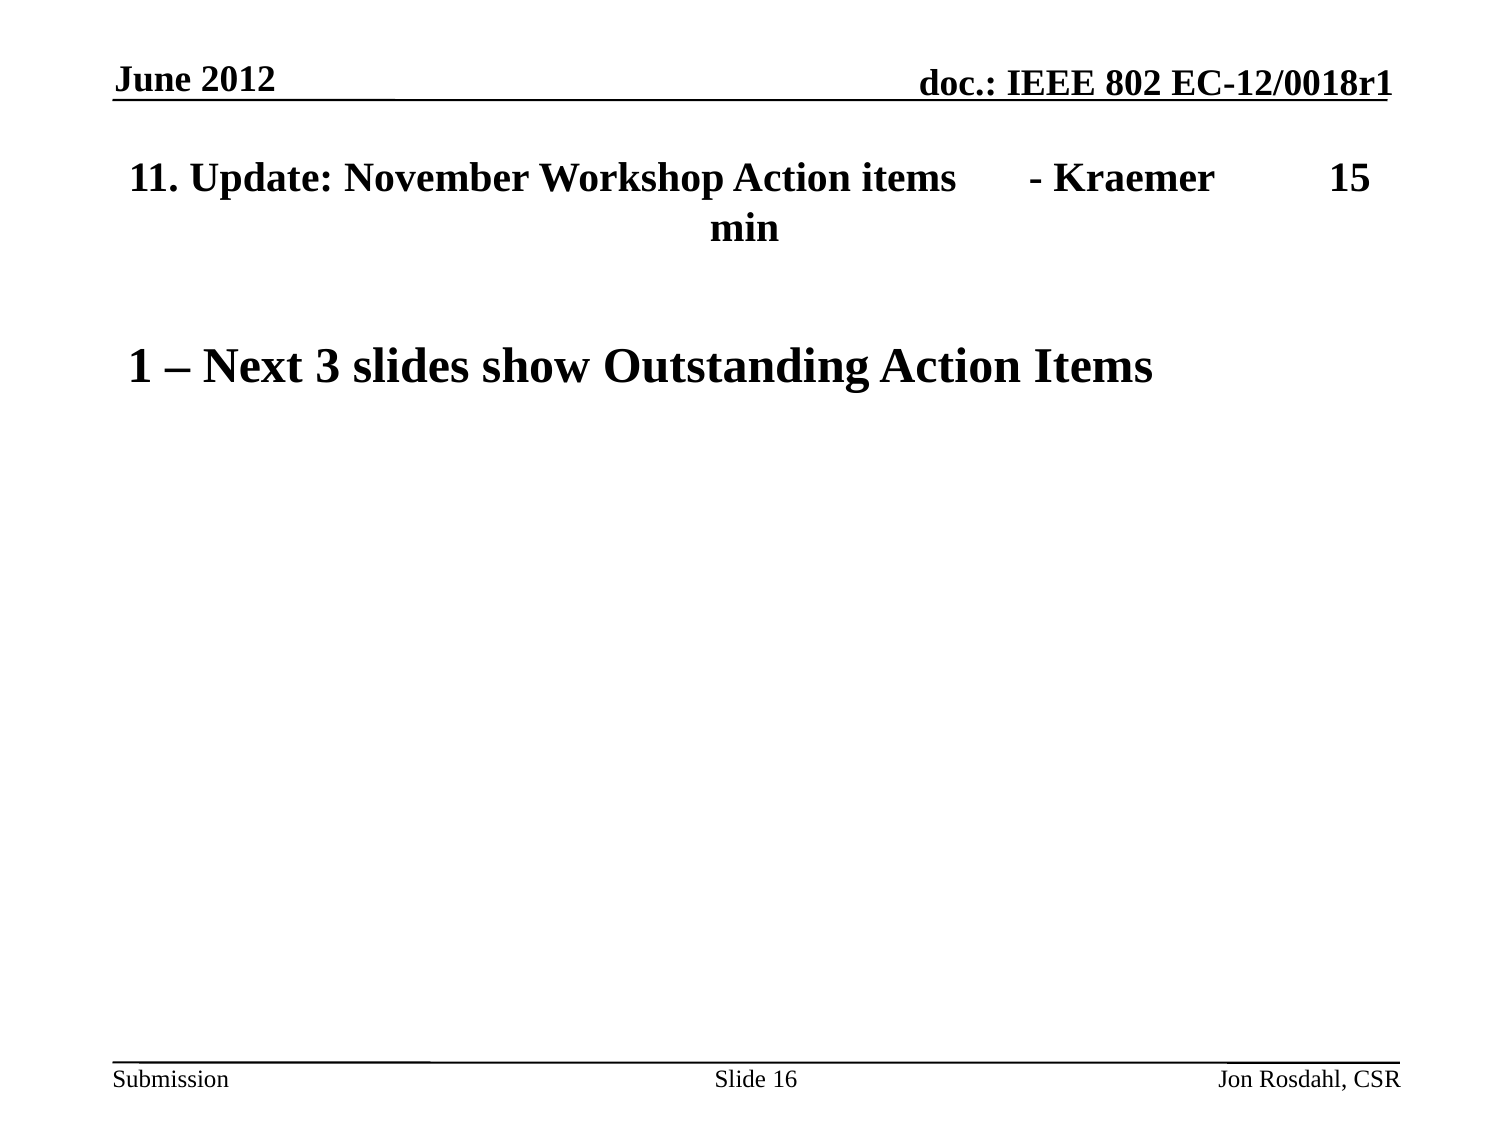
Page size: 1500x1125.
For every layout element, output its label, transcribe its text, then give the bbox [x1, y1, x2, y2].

footer Jon Rosdahl, CSR [878, 1061, 1402, 1093]
slide_number Slide 16 [712, 1061, 800, 1123]
title 11. Update: November Workshop Action items - Kraemer 15 min [112, 112, 1388, 288]
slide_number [114, 54, 423, 100]
list 1 – Next 3 slides show Outstanding Action Items [112, 324, 1388, 1000]
